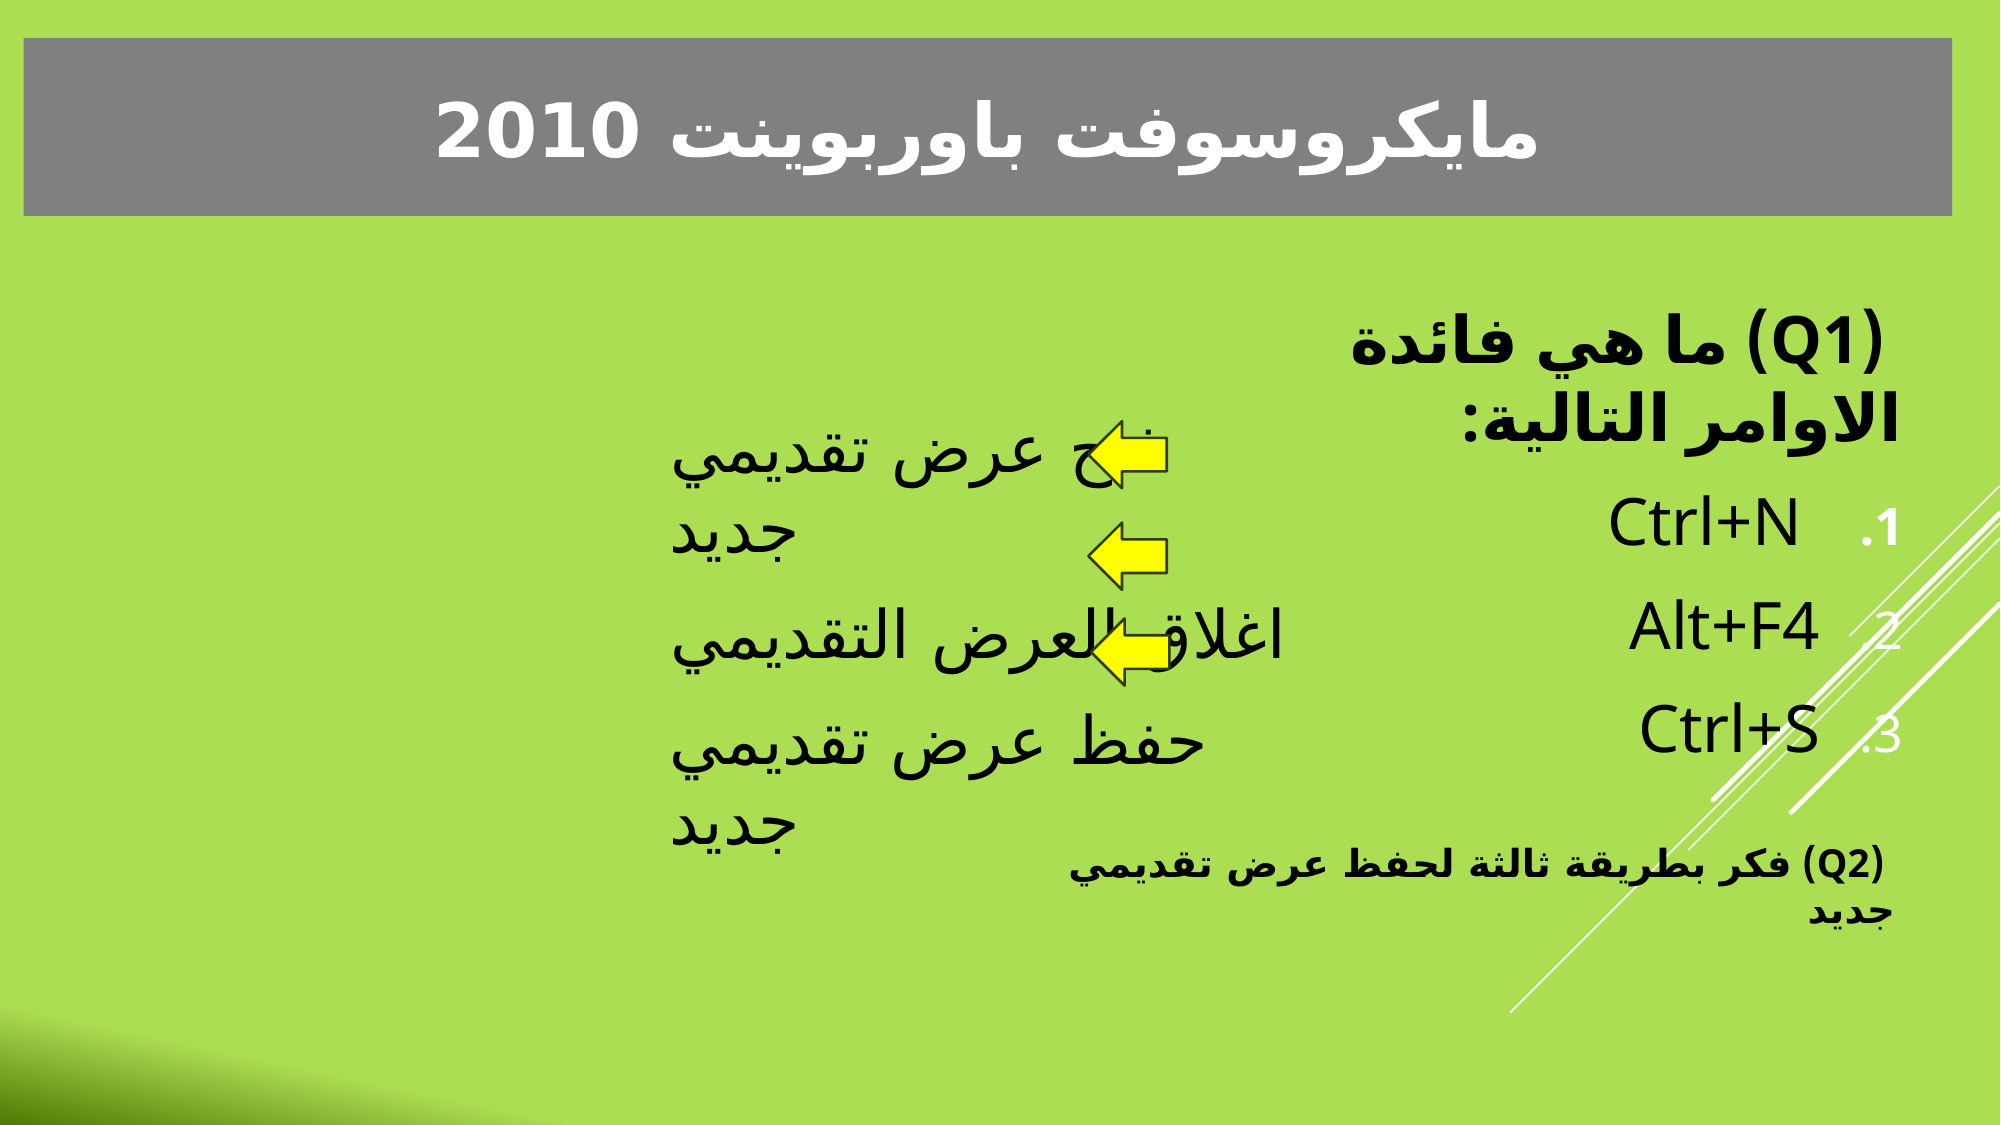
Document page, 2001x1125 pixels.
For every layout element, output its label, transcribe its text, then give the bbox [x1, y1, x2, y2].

text_box [1087, 521, 1169, 591]
text_box [1087, 419, 1169, 490]
text_box مايكروسوفت باوربوينت 2010 [23, 38, 1953, 216]
text_box [1090, 617, 1171, 687]
text_box فتح عرض تقديمي جديد اغلاق العرض التقديمي حفظ عرض تقديمي جديد [655, 398, 1321, 865]
text_box (Q2) فكر بطريقة ثالثة لحفظ عرض تقديمي جديد [1037, 830, 1910, 940]
list (Q1) ما هي فائدة الاوامر التالية: Ctrl+N Alt+F4 Ctrl+S [1299, 256, 1918, 808]
